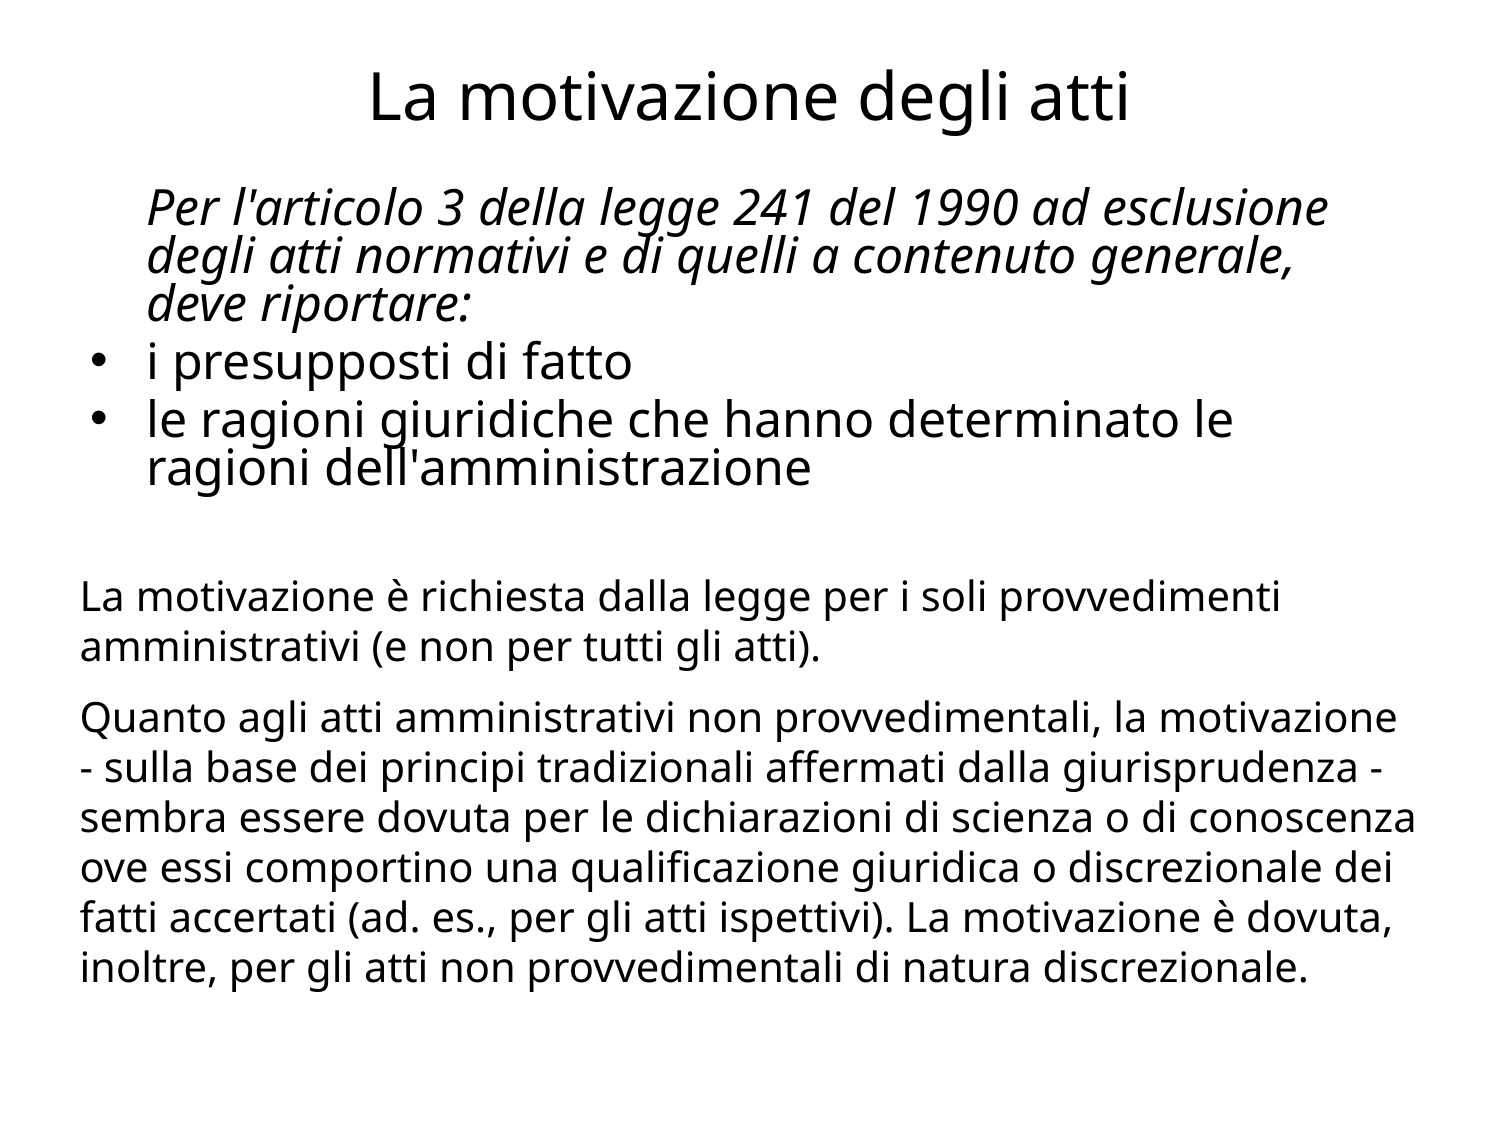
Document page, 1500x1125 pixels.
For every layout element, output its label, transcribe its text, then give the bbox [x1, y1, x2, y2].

title La motivazione degli atti [74, 0, 1426, 179]
list Per l'articolo 3 della legge 241 del 1990 ad esclusione degli atti normativi e di quelli a contenuto generale, deve riportare: i presupposti di fatto le ragioni giuridiche che hanno determinato le ragioni dell'amministrazione [74, 179, 1426, 516]
text_box La motivazione è richiesta dalla legge per i soli provvedimenti amministrativi (e non per tutti gli atti). Quanto agli atti amministrativi non provvedimentali, la motivazione - sulla base dei principi tradizionali affermati dalla giurisprudenza - sembra essere dovuta per le dichiarazioni di scienza o di conoscenza ove essi comportino una qualificazione giuridica o discrezionale dei fatti accertati (ad. es., per gli atti ispettivi). La motivazione è dovuta, inoltre, per gli atti non provvedimentali di natura discrezionale. [64, 562, 1436, 999]
